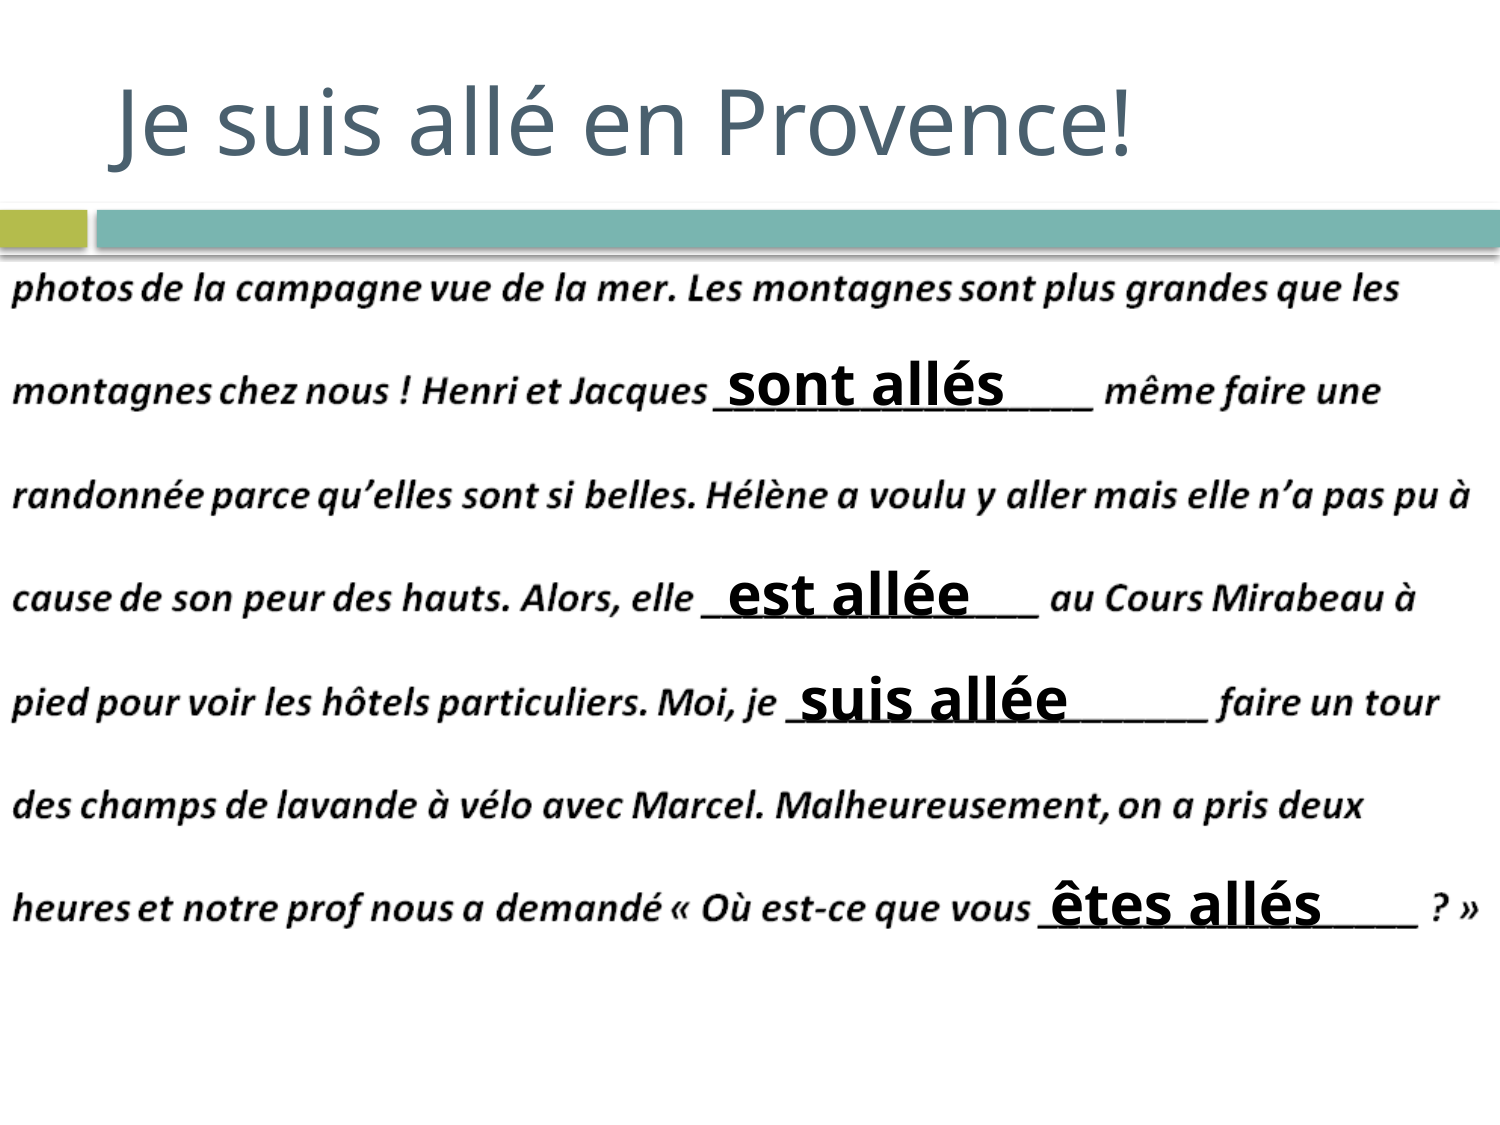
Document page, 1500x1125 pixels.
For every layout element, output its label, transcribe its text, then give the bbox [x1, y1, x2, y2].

picture [0, 262, 1494, 938]
title Je suis allé en Provence! [100, 37, 1438, 200]
